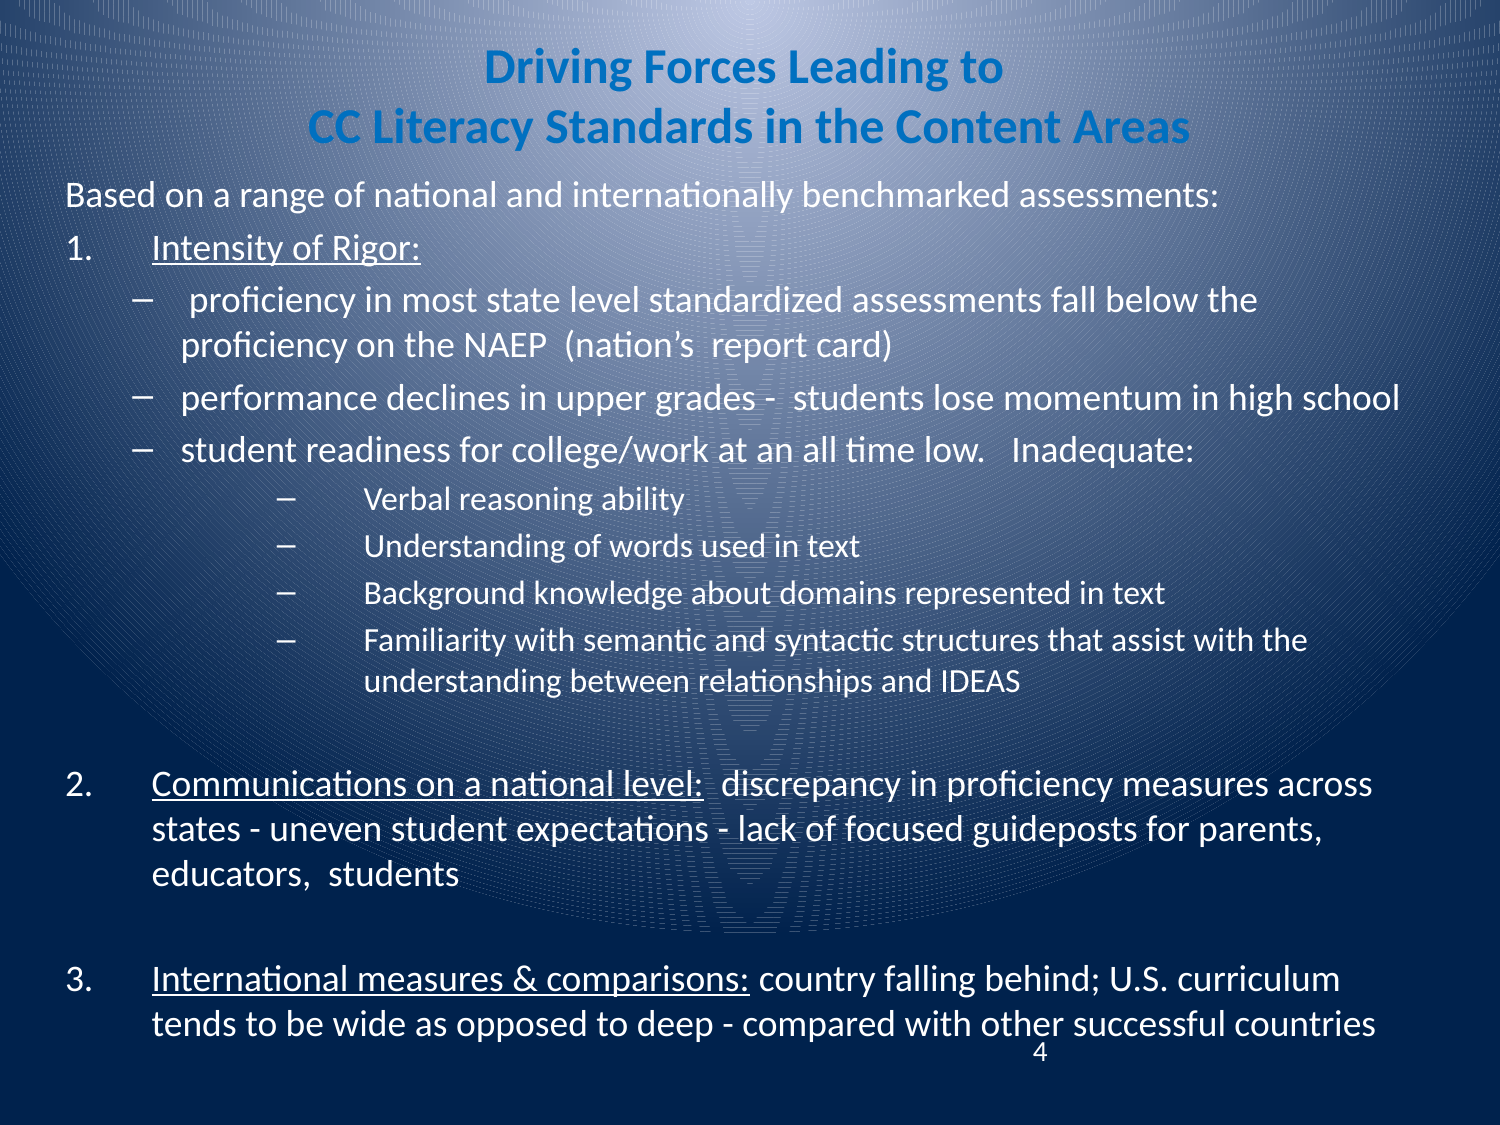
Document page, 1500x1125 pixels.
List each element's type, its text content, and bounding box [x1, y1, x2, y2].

text_box 4 [749, 1024, 1063, 1100]
list Based on a range of national and internationally benchmarked assessments: Intensity of Rigor: proficiency in most state level standardized assessments fall below the proficiency on the NAEP (nation’s report card) performance declines in upper grades - students lose momentum in high school student readiness for college/work at an all time low. Inadequate: Verbal reasoning ability Understanding of words used in text Background knowledge about domains represented in text Familiarity with semantic and syntactic structures that assist with the understanding between relationships and IDEAS Communications on a national level: discrepancy in proficiency measures across states - uneven student expectations - lack of focused guideposts for parents, educators, students International measures & comparisons: country falling behind; U.S. curriculum tends to be wide as opposed to deep - compared with other successful countries [50, 162, 1432, 1100]
title Driving Forces Leading to CC Literacy Standards in the Content Areas [112, 24, 1388, 162]
